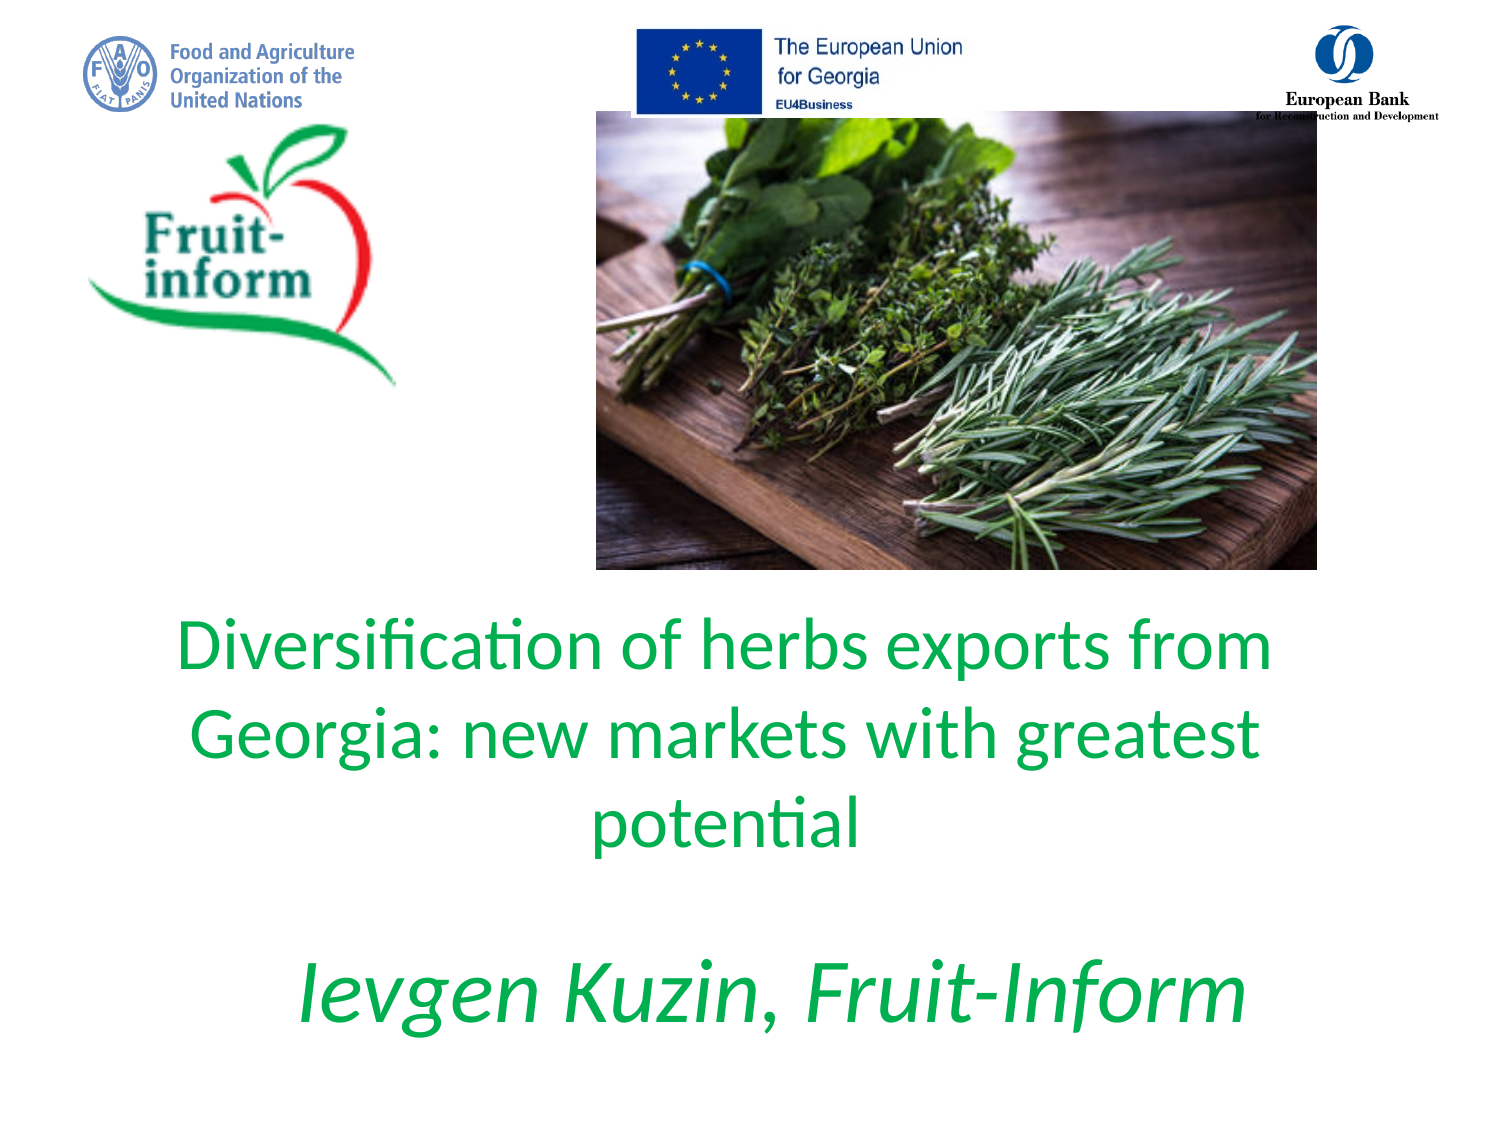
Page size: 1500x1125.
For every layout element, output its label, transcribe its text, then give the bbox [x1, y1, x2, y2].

picture [83, 36, 396, 397]
title Diversification of herbs exports from Georgia: new markets with greatest potential [88, 403, 1364, 1055]
picture [596, 14, 1447, 570]
text_box Ievgen Kuzin, Fruit-Inform [135, 716, 1411, 1125]
